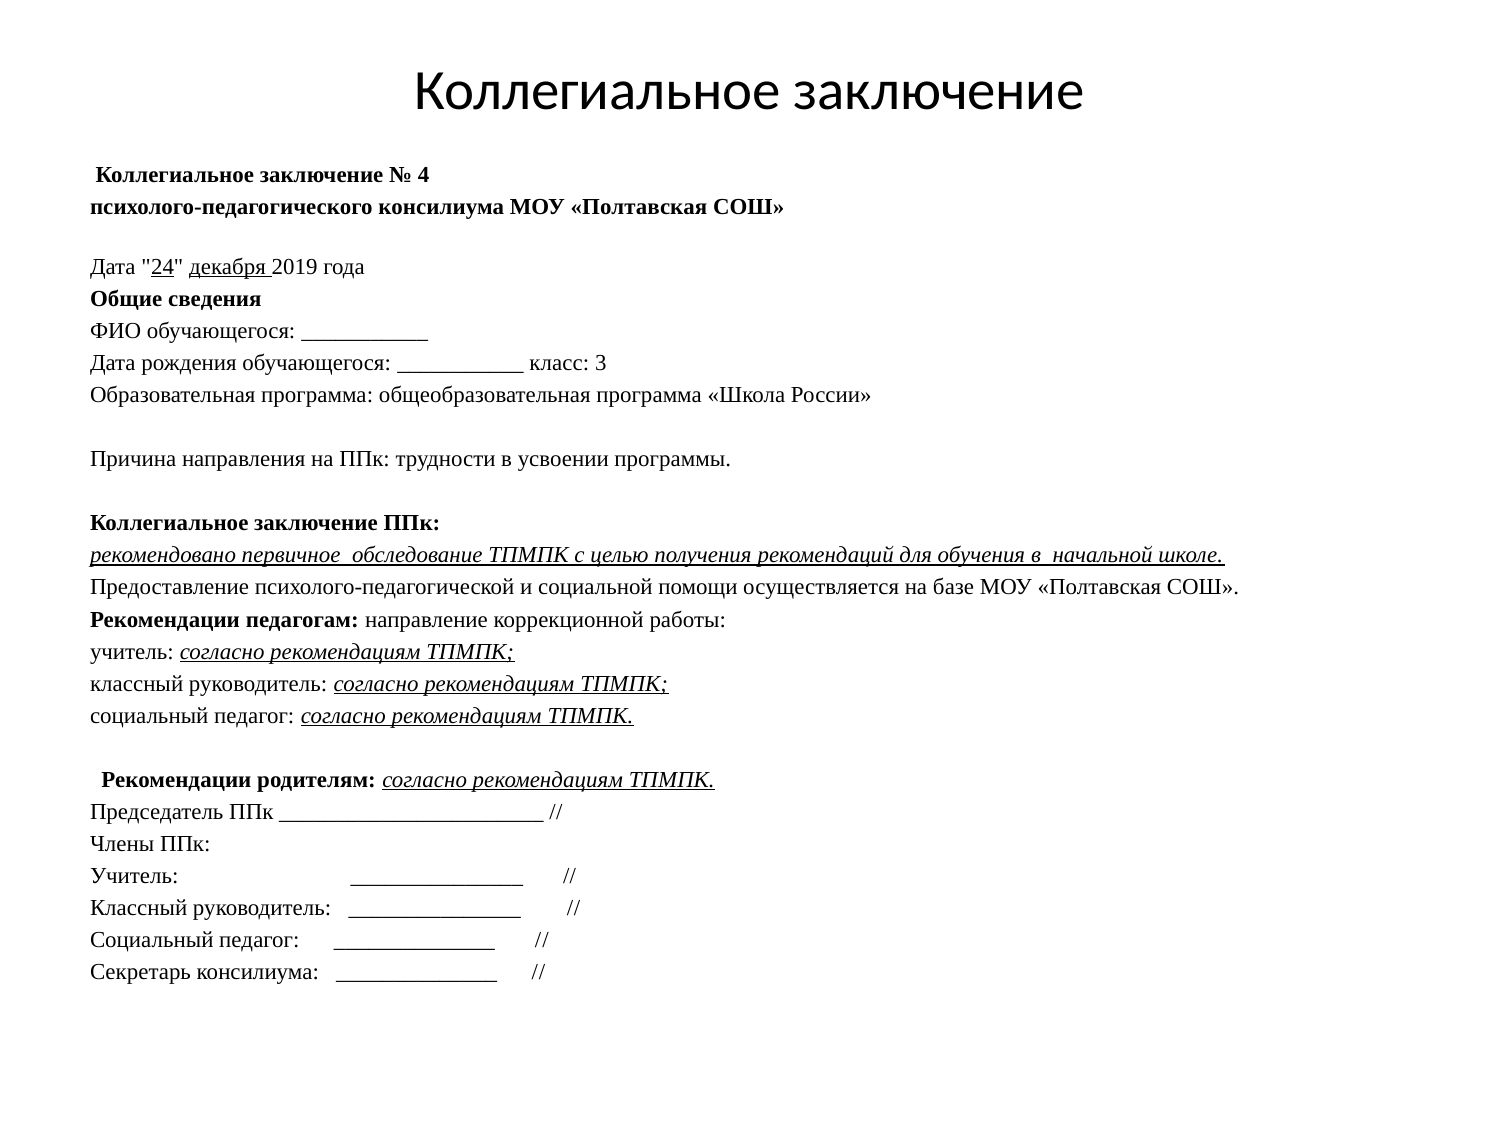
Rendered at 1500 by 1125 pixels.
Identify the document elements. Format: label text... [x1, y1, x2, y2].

list Коллегиальное заключение № 4 психолого-педагогического консилиума МОУ «Полтавская СОШ» Дата "24" декабря 2019 года Общие сведения ФИО обучающегося: ___________ Дата рождения обучающегося: ___________ класс: 3 Образовательная программа: общеобразовательная программа «Школа России» Причина направления на ППк: трудности в усвоении программы. Коллегиальное заключение ППк: рекомендовано первичное обследование ТПМПК с целью получения рекомендаций для обучения в начальной школе. Предоставление психолого-педагогической и социальной помощи осуществляется на базе МОУ «Полтавская СОШ». Рекомендации педагогам: направление коррекционной работы: учитель: согласно рекомендациям ТПМПК; классный руководитель: согласно рекомендациям ТПМПК; социальный педагог: согласно рекомендациям ТПМПК. Рекомендации родителям: согласно рекомендациям ТПМПК. Председатель ППк _______________________ // Члены ППк: Учитель: _______________ // Классный руководитель: _______________ // Социальный педагог: ______________ // Секретарь консилиума: ______________ // [75, 152, 1425, 1005]
title Коллегиальное заключение [75, 45, 1425, 129]
